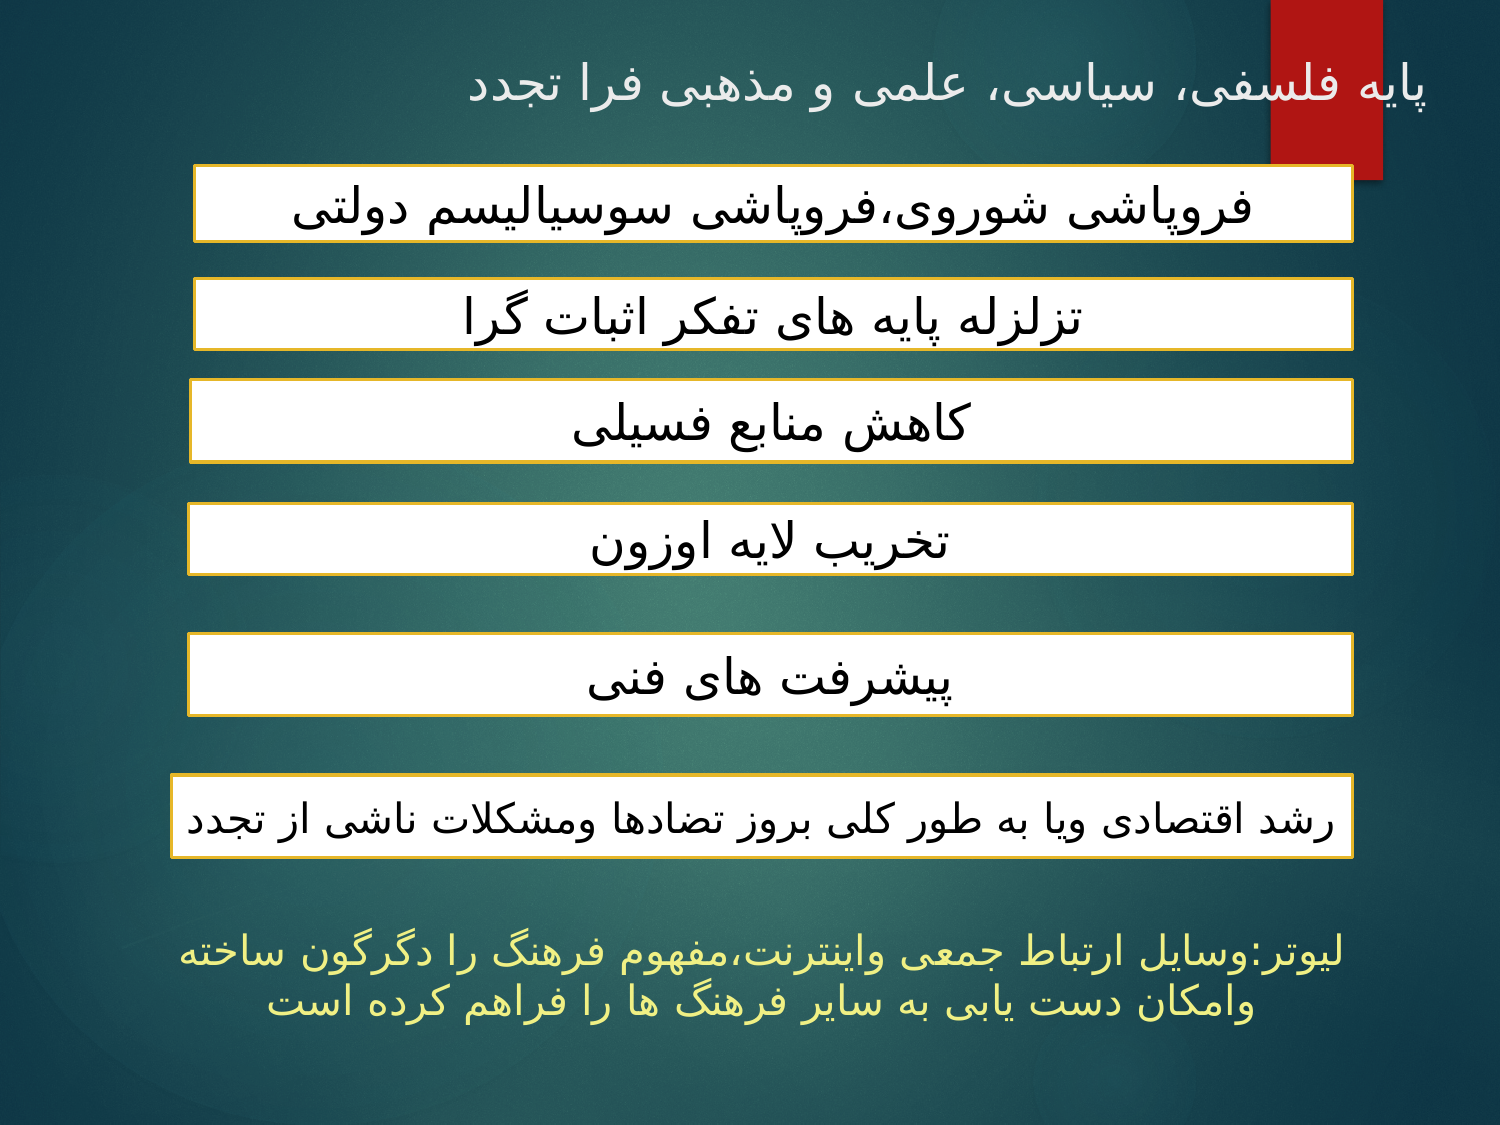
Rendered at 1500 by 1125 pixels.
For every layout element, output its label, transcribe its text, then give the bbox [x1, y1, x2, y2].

title پایه فلسفی، سیاسی، علمی و مذهبی فرا تجدد [100, 42, 1443, 157]
text_box تخریب لایه اوزون [187, 502, 1354, 576]
text_box تزلزله پایه های تفکر اثبات گرا [193, 277, 1354, 351]
text_box کاهش منابع فسیلی [189, 378, 1354, 464]
text_box فروپاشی شوروی،فروپاشی سوسیالیسم دولتی [193, 164, 1354, 243]
text_box پیشرفت های فنی [187, 632, 1354, 717]
text_box لیوتر:وسایل ارتباط جمعی واینترنت،مفهوم فرهنگ را دگرگون ساخته وامکان دست یابی به سایر فرهنگ ها را فراهم کرده است [112, 916, 1412, 1032]
text_box رشد اقتصادی ویا به طور کلی بروز تضادها ومشکلات ناشی از تجدد [170, 773, 1354, 859]
